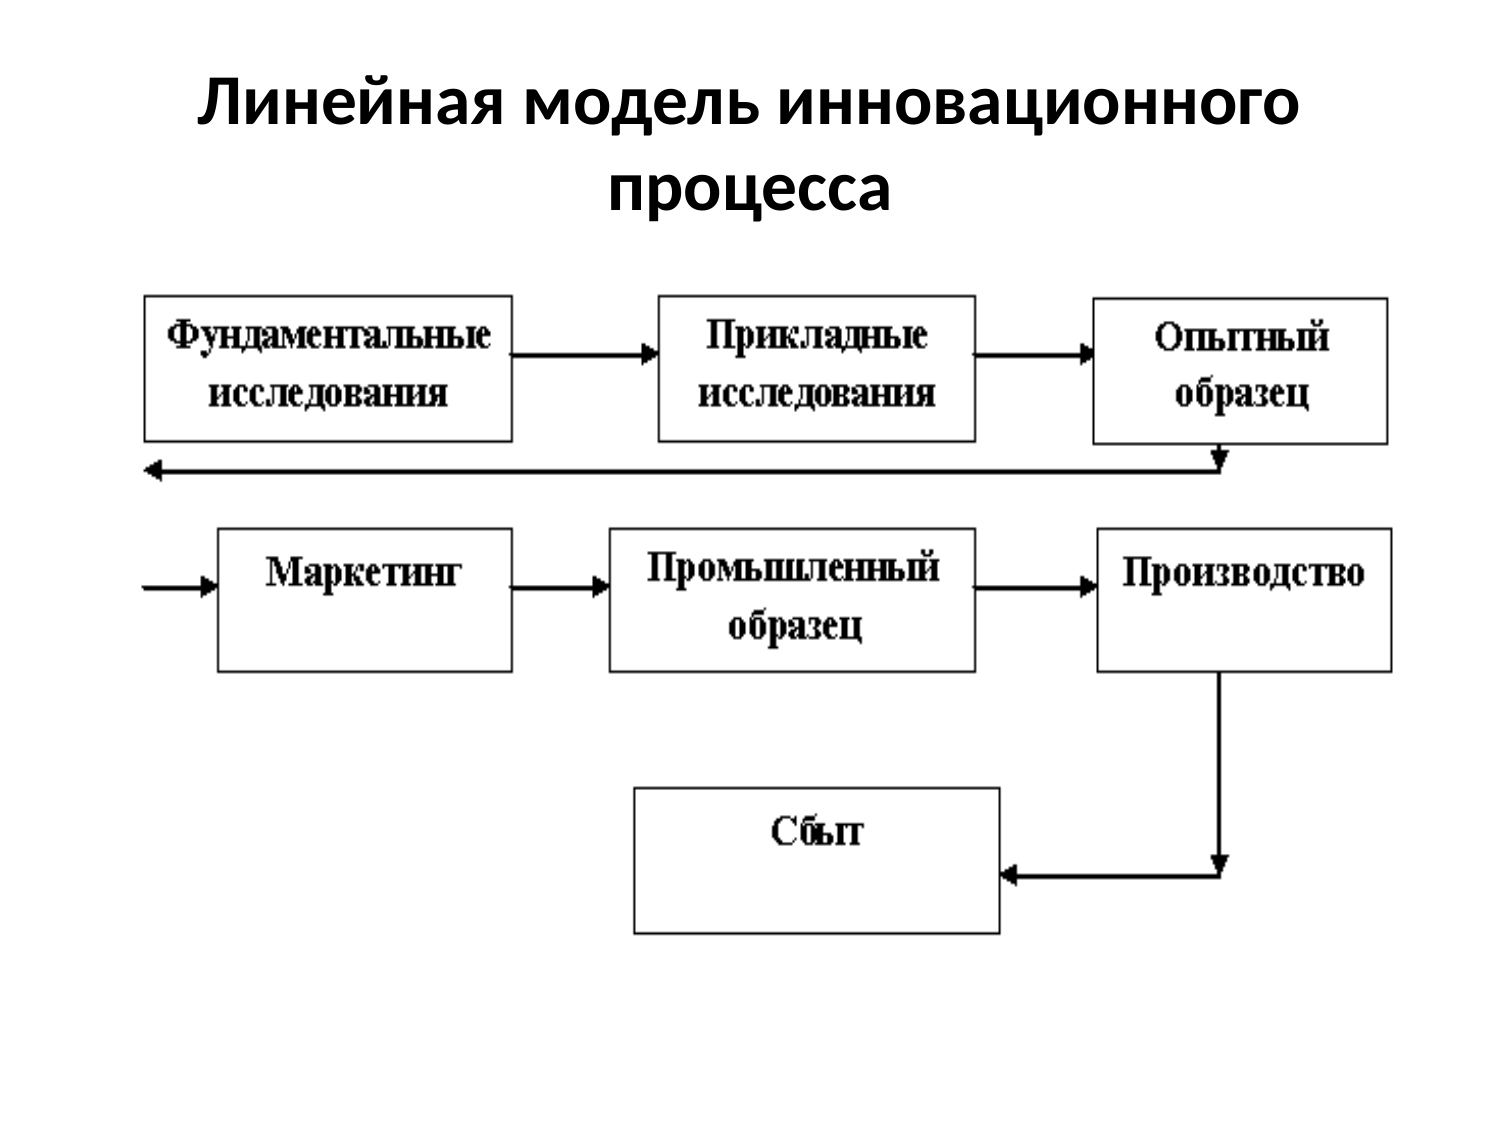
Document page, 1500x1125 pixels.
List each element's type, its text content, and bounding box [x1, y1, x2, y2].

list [140, 269, 1395, 997]
title Линейная модель инновационного процесса [75, 45, 1425, 233]
